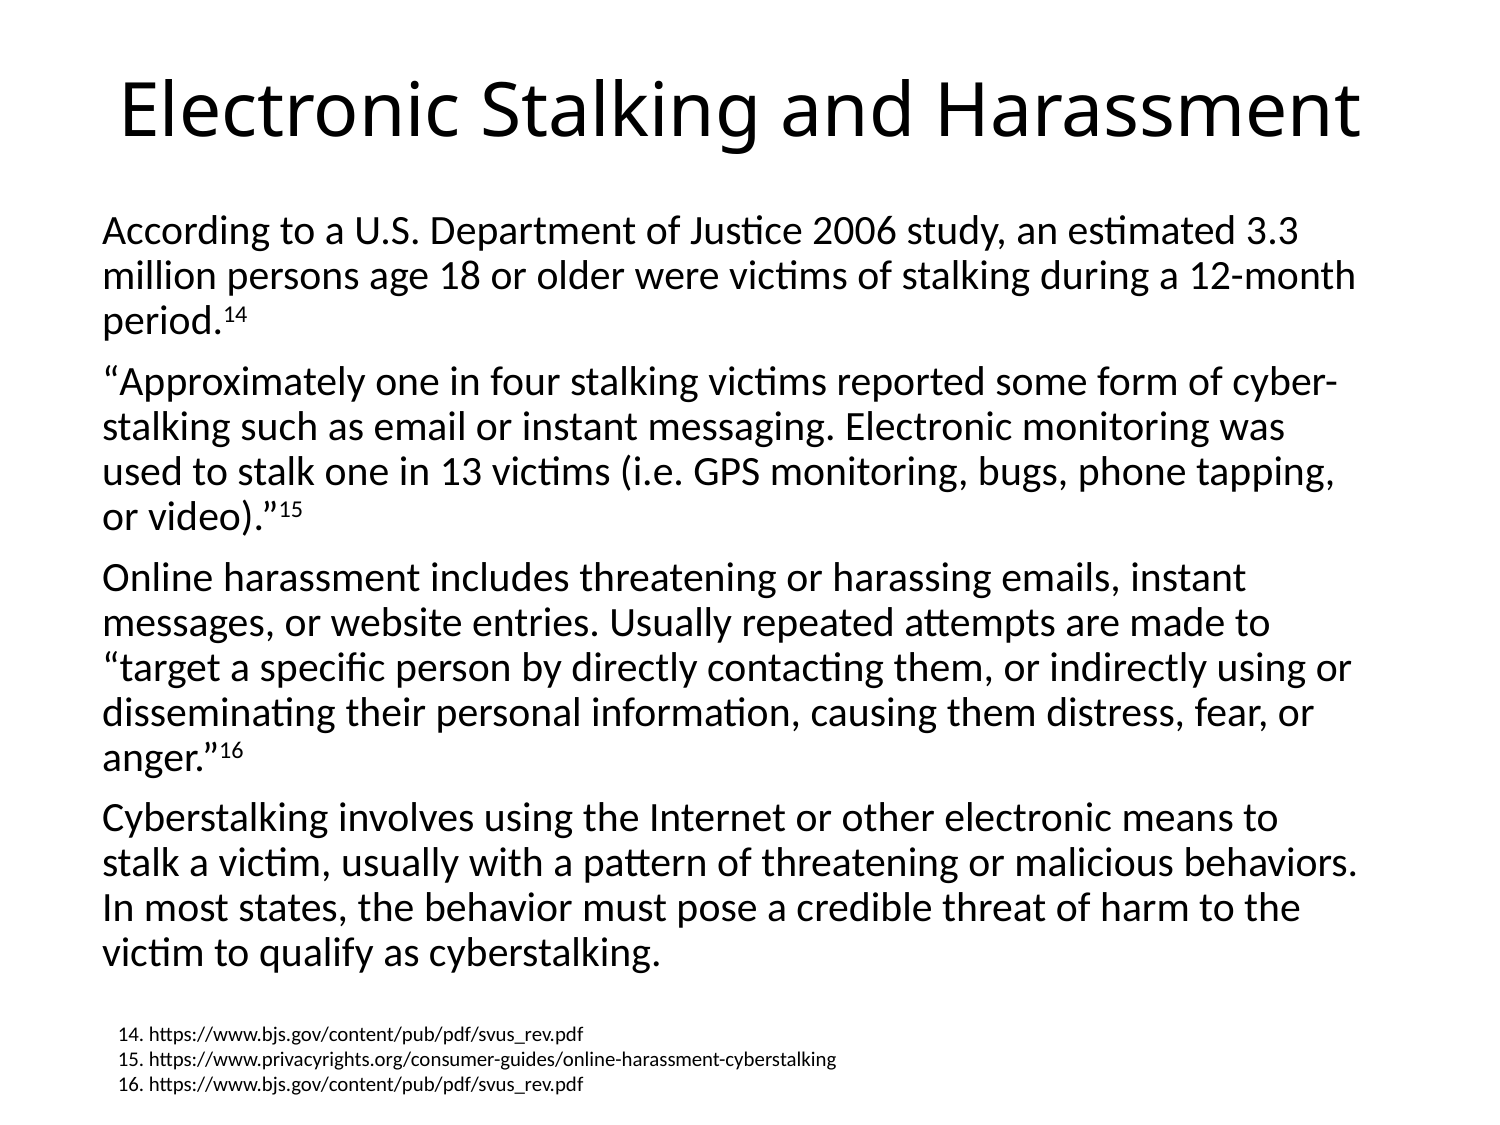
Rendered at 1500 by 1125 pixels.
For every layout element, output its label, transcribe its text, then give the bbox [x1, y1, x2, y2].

title Electronic Stalking and Harassment [102, 42, 1398, 182]
text_box 14. https://www.bjs.gov/content/pub/pdf/svus_rev.pdf 15. https://www.privacyrights.org/consumer-guides/online-harassment-cyberstalking 16. https://www.bjs.gov/content/pub/pdf/svus_rev.pdf [103, 1013, 1397, 1103]
list According to a U.S. Department of Justice 2006 study, an estimated 3.3 million persons age 18 or older were victims of stalking during a 12-month period.14 “Approximately one in four stalking victims reported some form of cyber-stalking such as email or instant messaging. Electronic monitoring was used to stalk one in 13 victims (i.e. GPS monitoring, bugs, phone tapping, or video).”15 Online harassment includes threatening or harassing emails, instant messages, or website entries. Usually repeated attempts are made to “target a specific person by directly contacting them, or indirectly using or disseminating their personal information, causing them distress, fear, or anger.”16 Cyberstalking involves using the Internet or other electronic means to stalk a victim, usually with a pattern of threatening or malicious behaviors. In most states, the behavior must pose a credible threat of harm to the victim to qualify as cyberstalking. [86, 200, 1381, 994]
